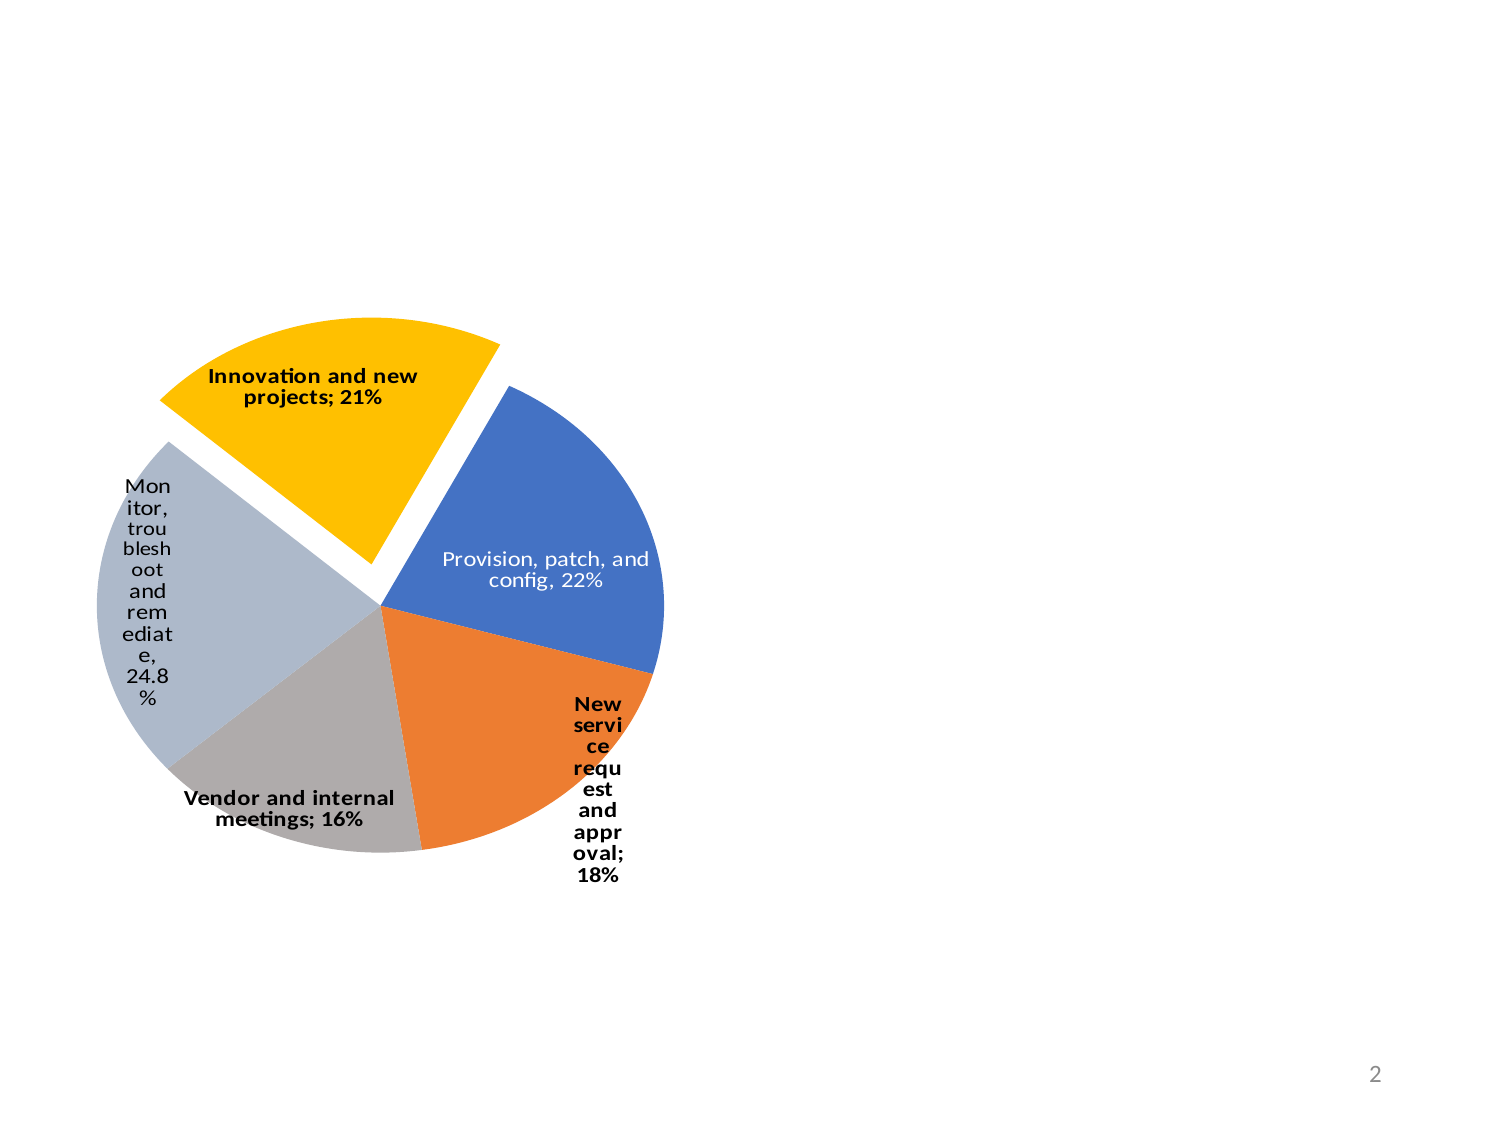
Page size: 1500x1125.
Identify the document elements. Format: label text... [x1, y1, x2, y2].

slide_number 2 [1059, 1042, 1397, 1103]
chart [37, 285, 738, 990]
